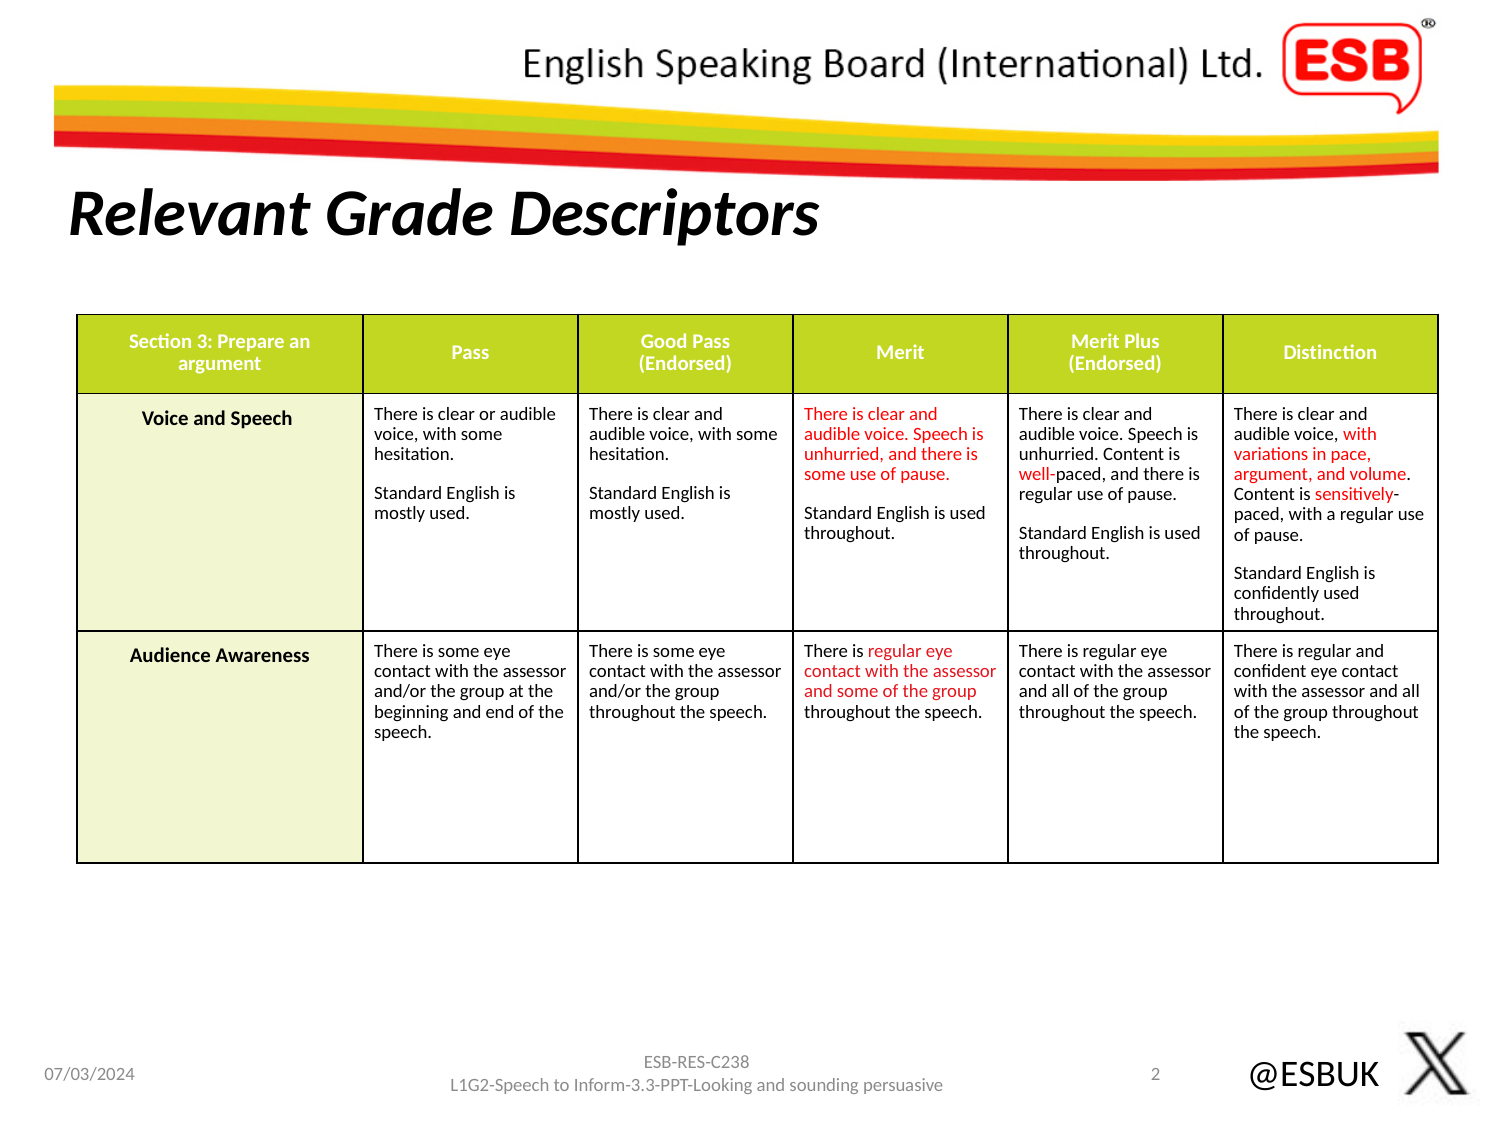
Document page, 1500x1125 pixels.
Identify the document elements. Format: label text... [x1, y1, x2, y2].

table_cell There is clear and audible voice. Speech is unhurried, and there is some use of pause. Standard English is used throughout. [794, 394, 1007, 630]
table_cell There is clear and audible voice. Speech is unhurried. Content is well-paced, and there is regular use of pause. Standard English is used throughout. [1009, 394, 1222, 630]
title Relevant Grade Descriptors [53, 172, 1347, 256]
table_cell There is regular and confident eye contact with the assessor and all of the group throughout the speech. [1224, 632, 1437, 862]
footer ESB-RES-C238 L1G2-Speech to Inform-3.3-PPT-Looking and sounding persuasive [395, 1042, 930, 1103]
table_header Distinction [1224, 315, 1437, 393]
table_cell There is some eye contact with the assessor and/or the group at the beginning and end of the speech. [364, 632, 577, 862]
slide_number 2 [930, 1042, 1176, 1103]
table_header Merit [794, 315, 1007, 393]
table_header Pass [364, 315, 577, 393]
table_cell Voice and Speech [78, 394, 362, 630]
table_cell There is some eye contact with the assessor and/or the group throughout the speech. [579, 632, 792, 862]
table_cell There is clear or audible voice, with some hesitation. Standard English is mostly used. [364, 394, 577, 630]
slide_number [29, 1042, 367, 1103]
table_cell There is regular eye contact with the assessor and all of the group throughout the speech. [1009, 632, 1222, 862]
table_header Merit Plus (Endorsed) [1009, 315, 1222, 393]
table_cell There is clear and audible voice, with some hesitation. Standard English is mostly used. [579, 394, 792, 630]
table_cell There is clear and audible voice, with variations in pace, argument, and volume. Content is sensitively-paced, with a regular use of pause. Standard English is confidently used throughout. [1224, 394, 1437, 630]
table_cell Audience Awareness [78, 632, 362, 862]
table_cell There is regular eye contact with the assessor and some of the group throughout the speech. [794, 632, 1007, 862]
table_header Good Pass (Endorsed) [579, 315, 792, 393]
picture [0, 0, 1500, 189]
picture [1398, 1020, 1480, 1108]
table_header Section 3: Prepare an argument [78, 315, 362, 393]
